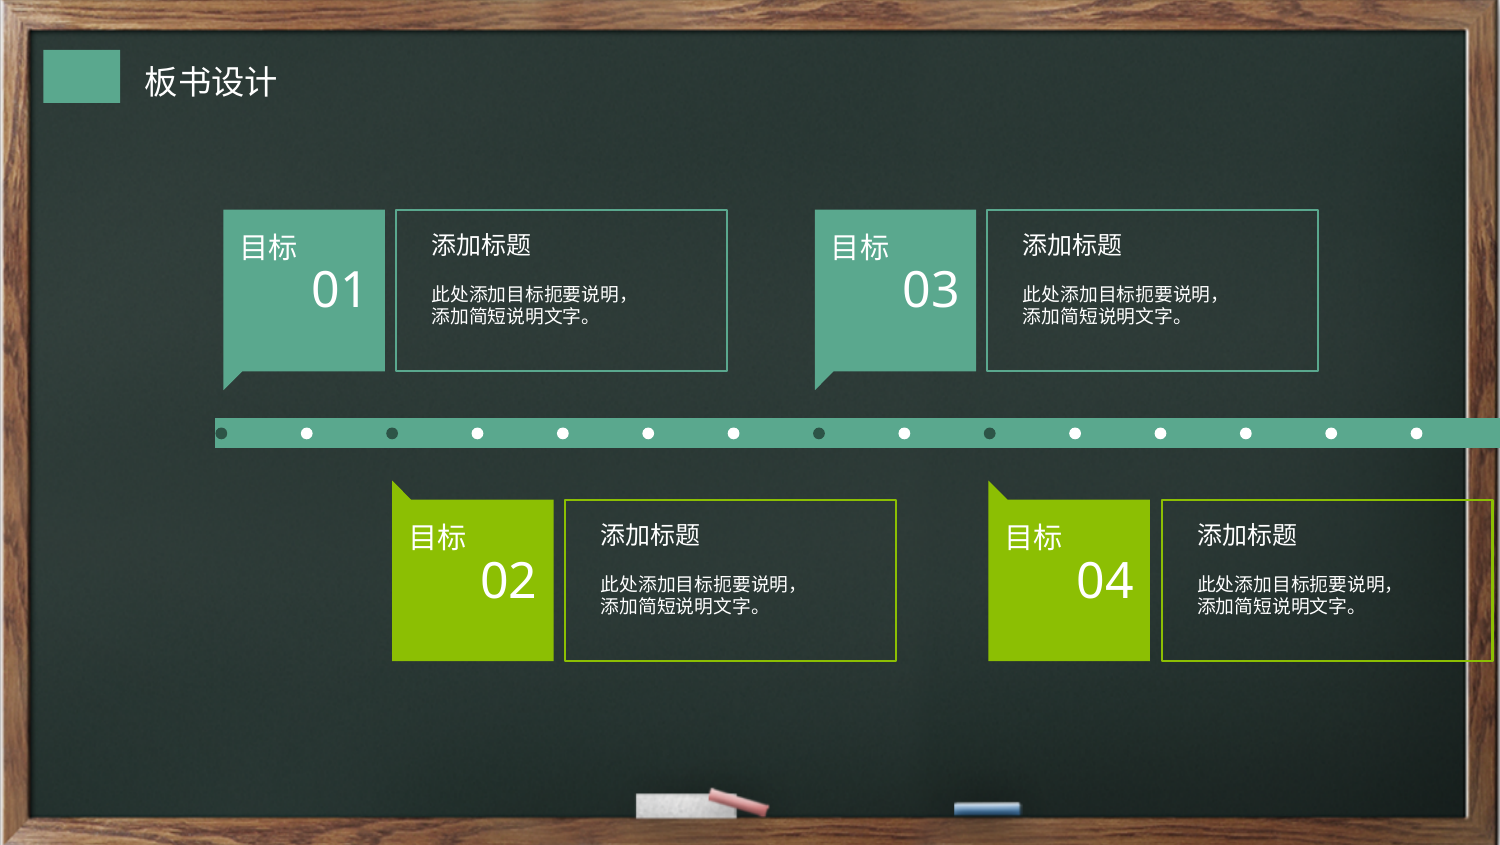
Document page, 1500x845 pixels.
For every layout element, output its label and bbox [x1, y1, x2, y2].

text_box [391, 480, 554, 662]
text_box [213, 425, 230, 442]
text_box [811, 425, 827, 442]
text_box [896, 425, 913, 442]
text_box [223, 209, 386, 391]
picture [0, 0, 1500, 845]
text_box [1408, 425, 1425, 442]
text_box [1152, 425, 1169, 442]
text_box [213, 416, 1500, 451]
text_box [395, 209, 728, 372]
text_box [554, 425, 571, 442]
text_box [814, 209, 977, 391]
text_box [565, 499, 897, 662]
text_box [384, 425, 401, 442]
text_box [987, 209, 1319, 372]
text_box [981, 425, 998, 442]
text_box [1323, 425, 1340, 442]
text_box [1067, 425, 1084, 442]
text_box [469, 425, 486, 442]
text_box [640, 425, 657, 442]
text_box [725, 425, 742, 442]
text_box [1237, 425, 1254, 442]
text_box [298, 425, 315, 442]
text_box [988, 480, 1151, 662]
text_box [1161, 499, 1493, 662]
